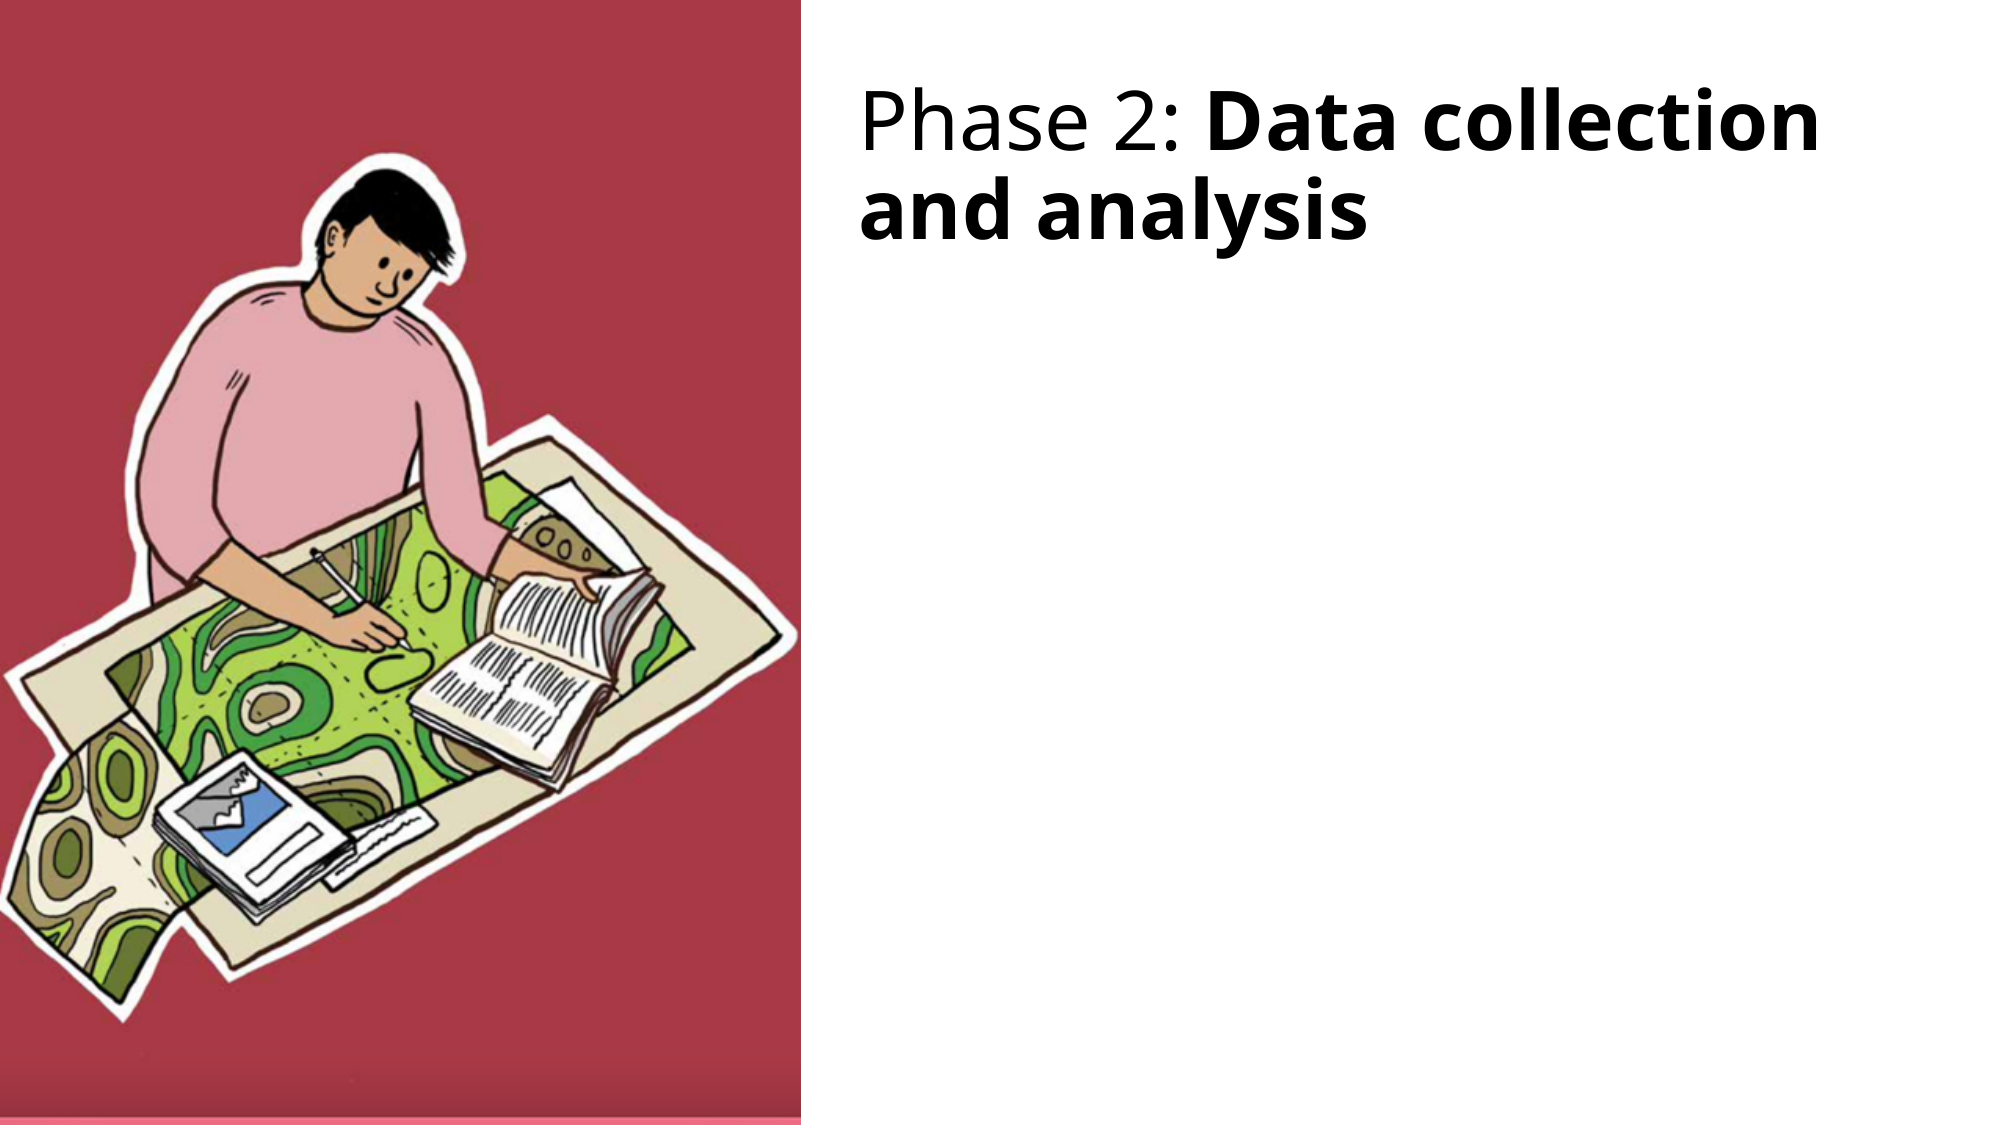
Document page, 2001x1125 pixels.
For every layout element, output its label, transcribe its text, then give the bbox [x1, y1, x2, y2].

picture [0, 0, 801, 1125]
title Phase 2: Data collection and analysis [843, 59, 1863, 278]
